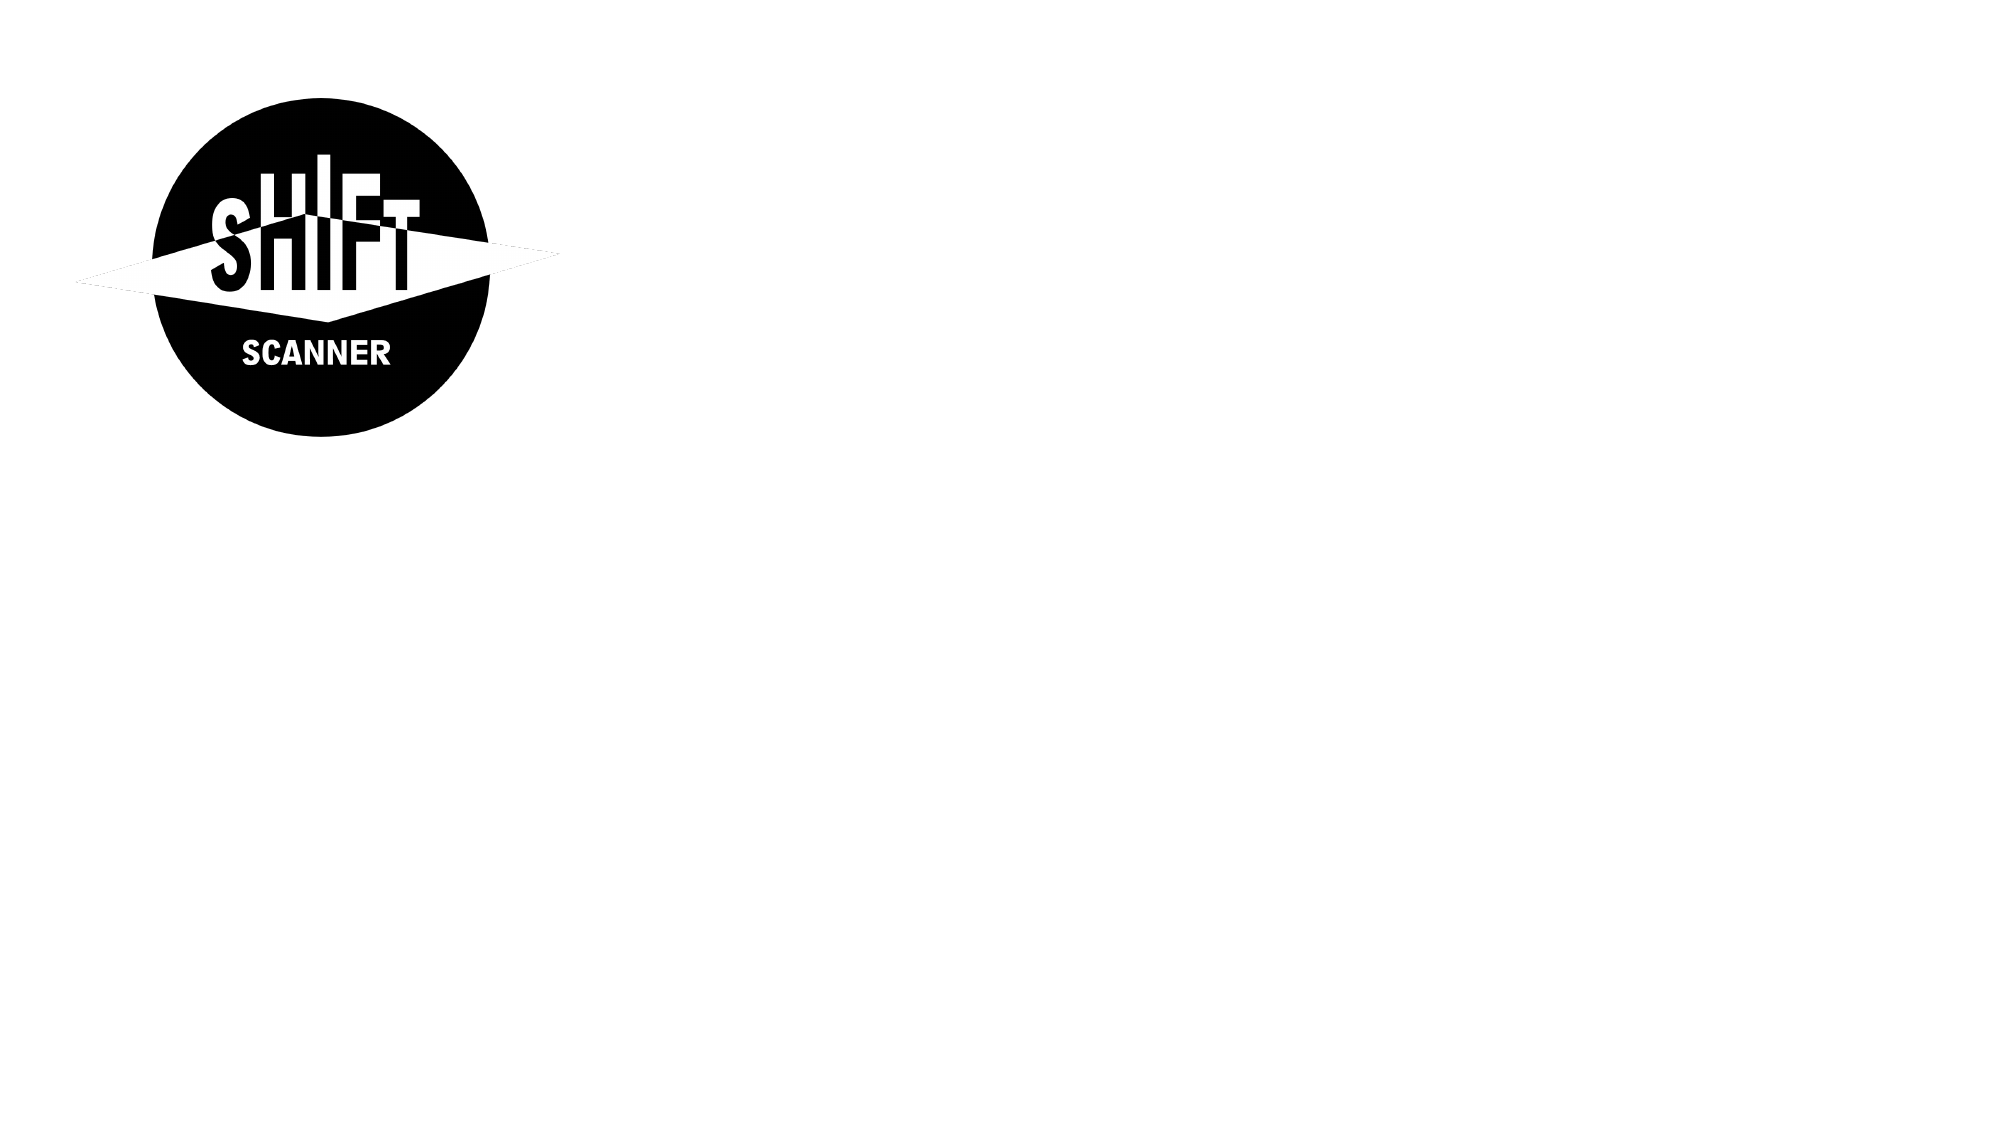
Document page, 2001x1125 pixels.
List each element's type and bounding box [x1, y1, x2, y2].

picture [75, 98, 560, 547]
